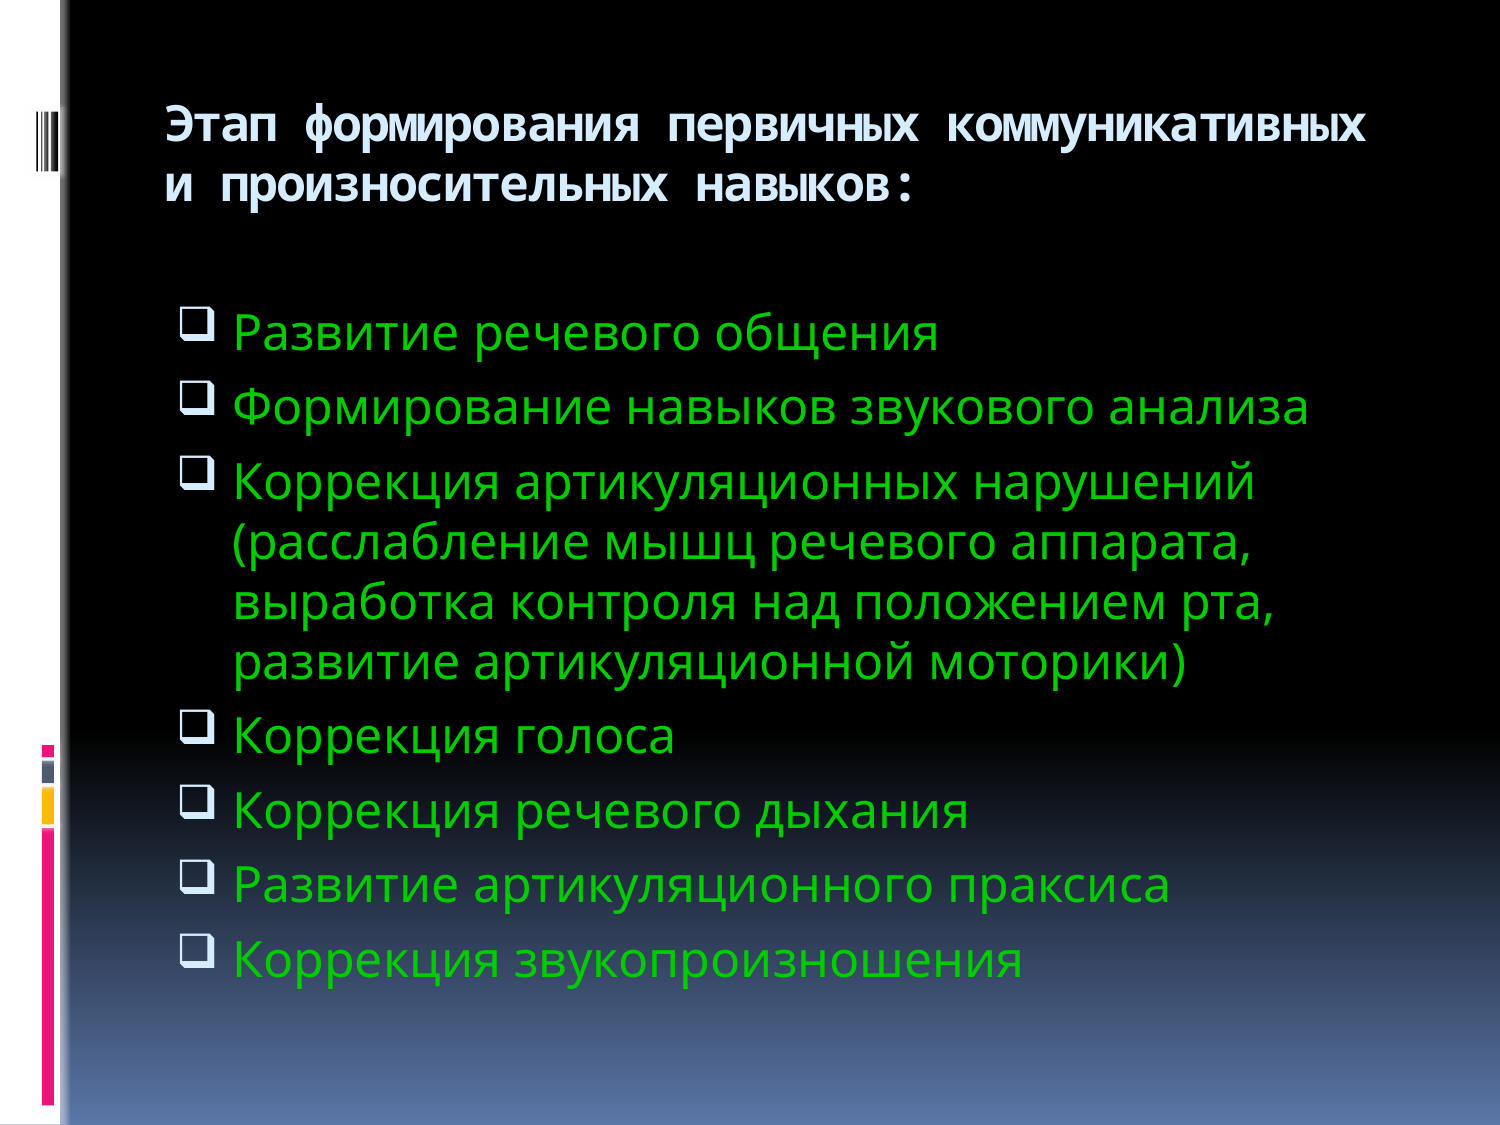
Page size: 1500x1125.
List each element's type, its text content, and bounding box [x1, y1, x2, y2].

title Этап формирования первичных коммуникативных и произносительных навыков: [150, 83, 1425, 234]
list Развитие речевого общения Формирование навыков звукового анализа Коррекция артикуляционных нарушений (расслабление мышц речевого аппарата, выработка контроля над положением рта, развитие артикуляционной моторики) Коррекция голоса Коррекция речевого дыхания Развитие артикуляционного праксиса Коррекция звукопроизношения [150, 292, 1425, 1043]
